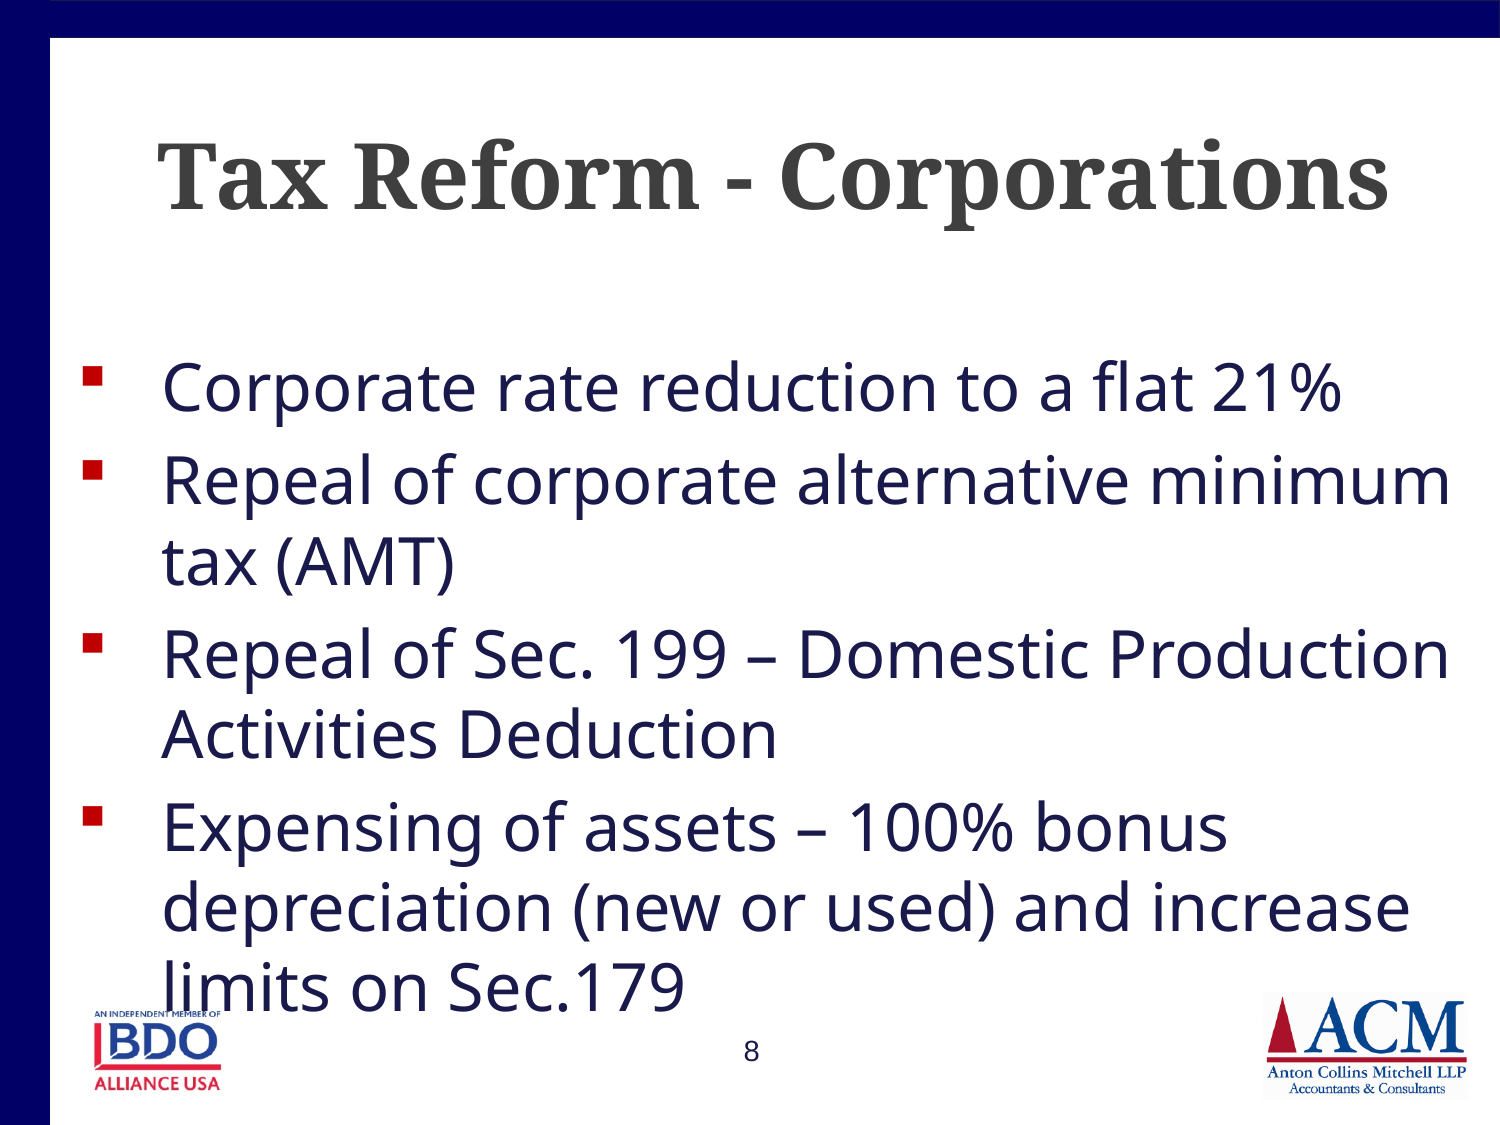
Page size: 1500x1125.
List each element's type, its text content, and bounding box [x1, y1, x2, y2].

picture [1262, 993, 1468, 1100]
picture [75, 993, 238, 1108]
title Tax Reform - Corporations [49, 87, 1500, 258]
list Corporate rate reduction to a flat 21% Repeal of corporate alternative minimum tax (AMT) Repeal of Sec. 199 – Domestic Production Activities Deduction Expensing of assets – 100% bonus depreciation (new or used) and increase limits on Sec.179 [62, 337, 1488, 993]
slide_number 8 [687, 1024, 776, 1101]
